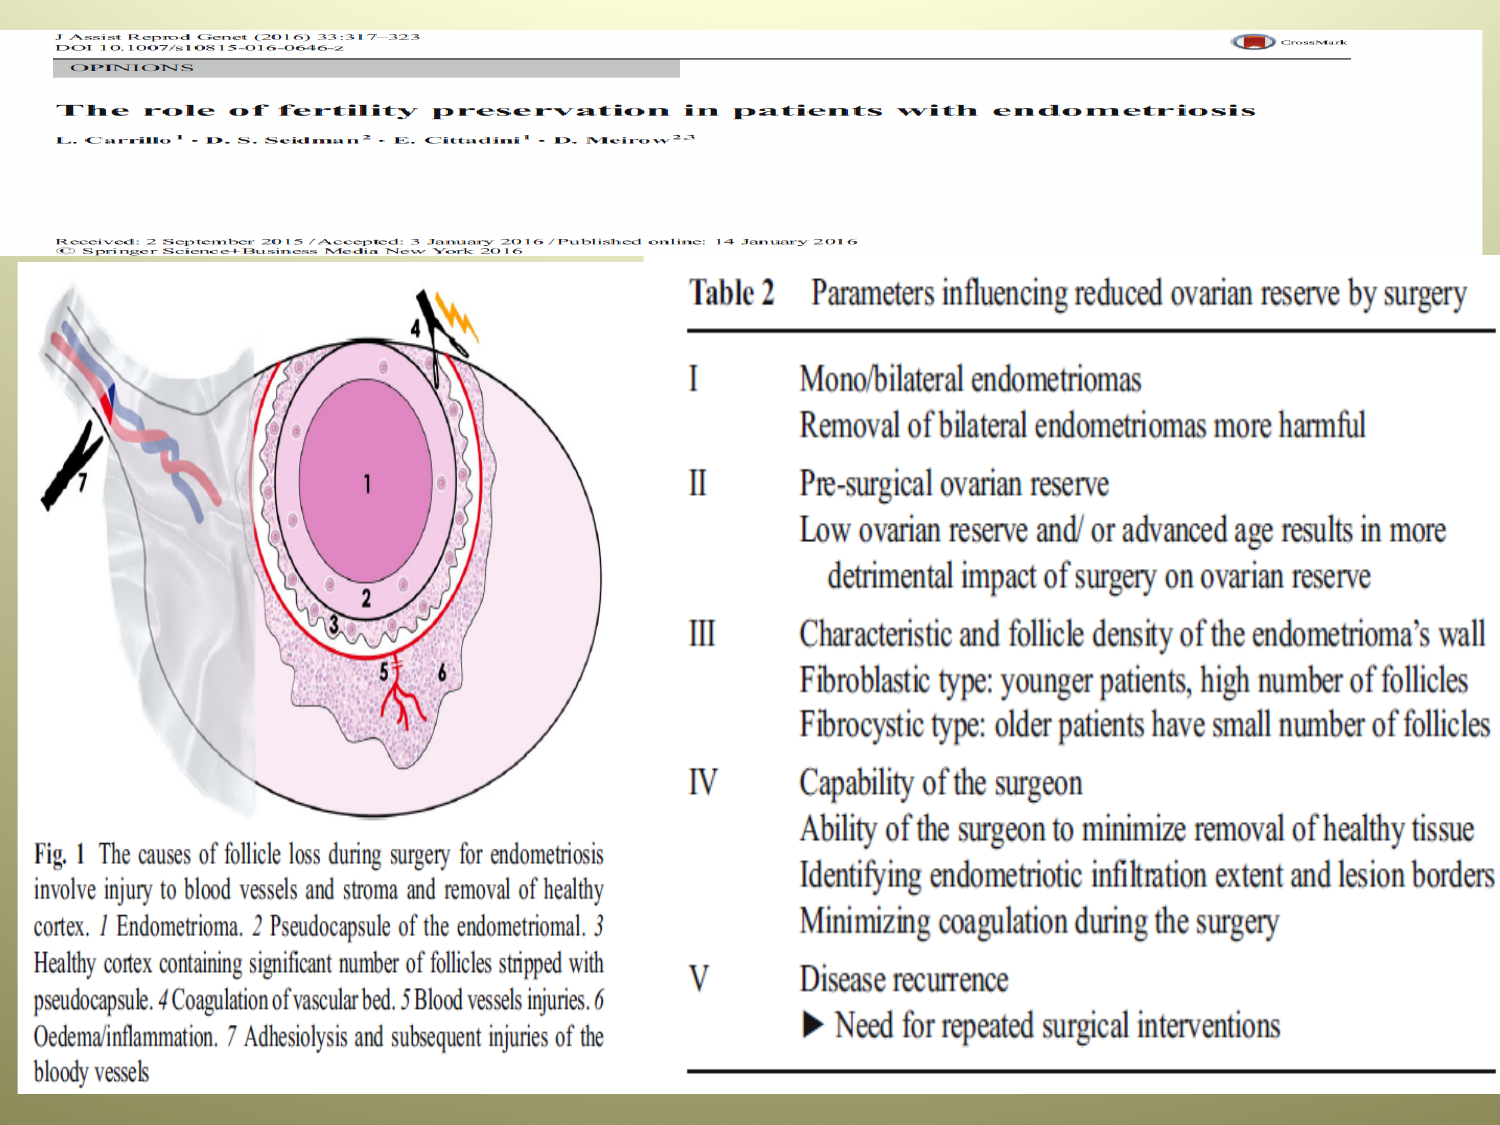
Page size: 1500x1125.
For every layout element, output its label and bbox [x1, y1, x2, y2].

picture [0, 0, 1500, 1125]
list [17, 264, 638, 1095]
